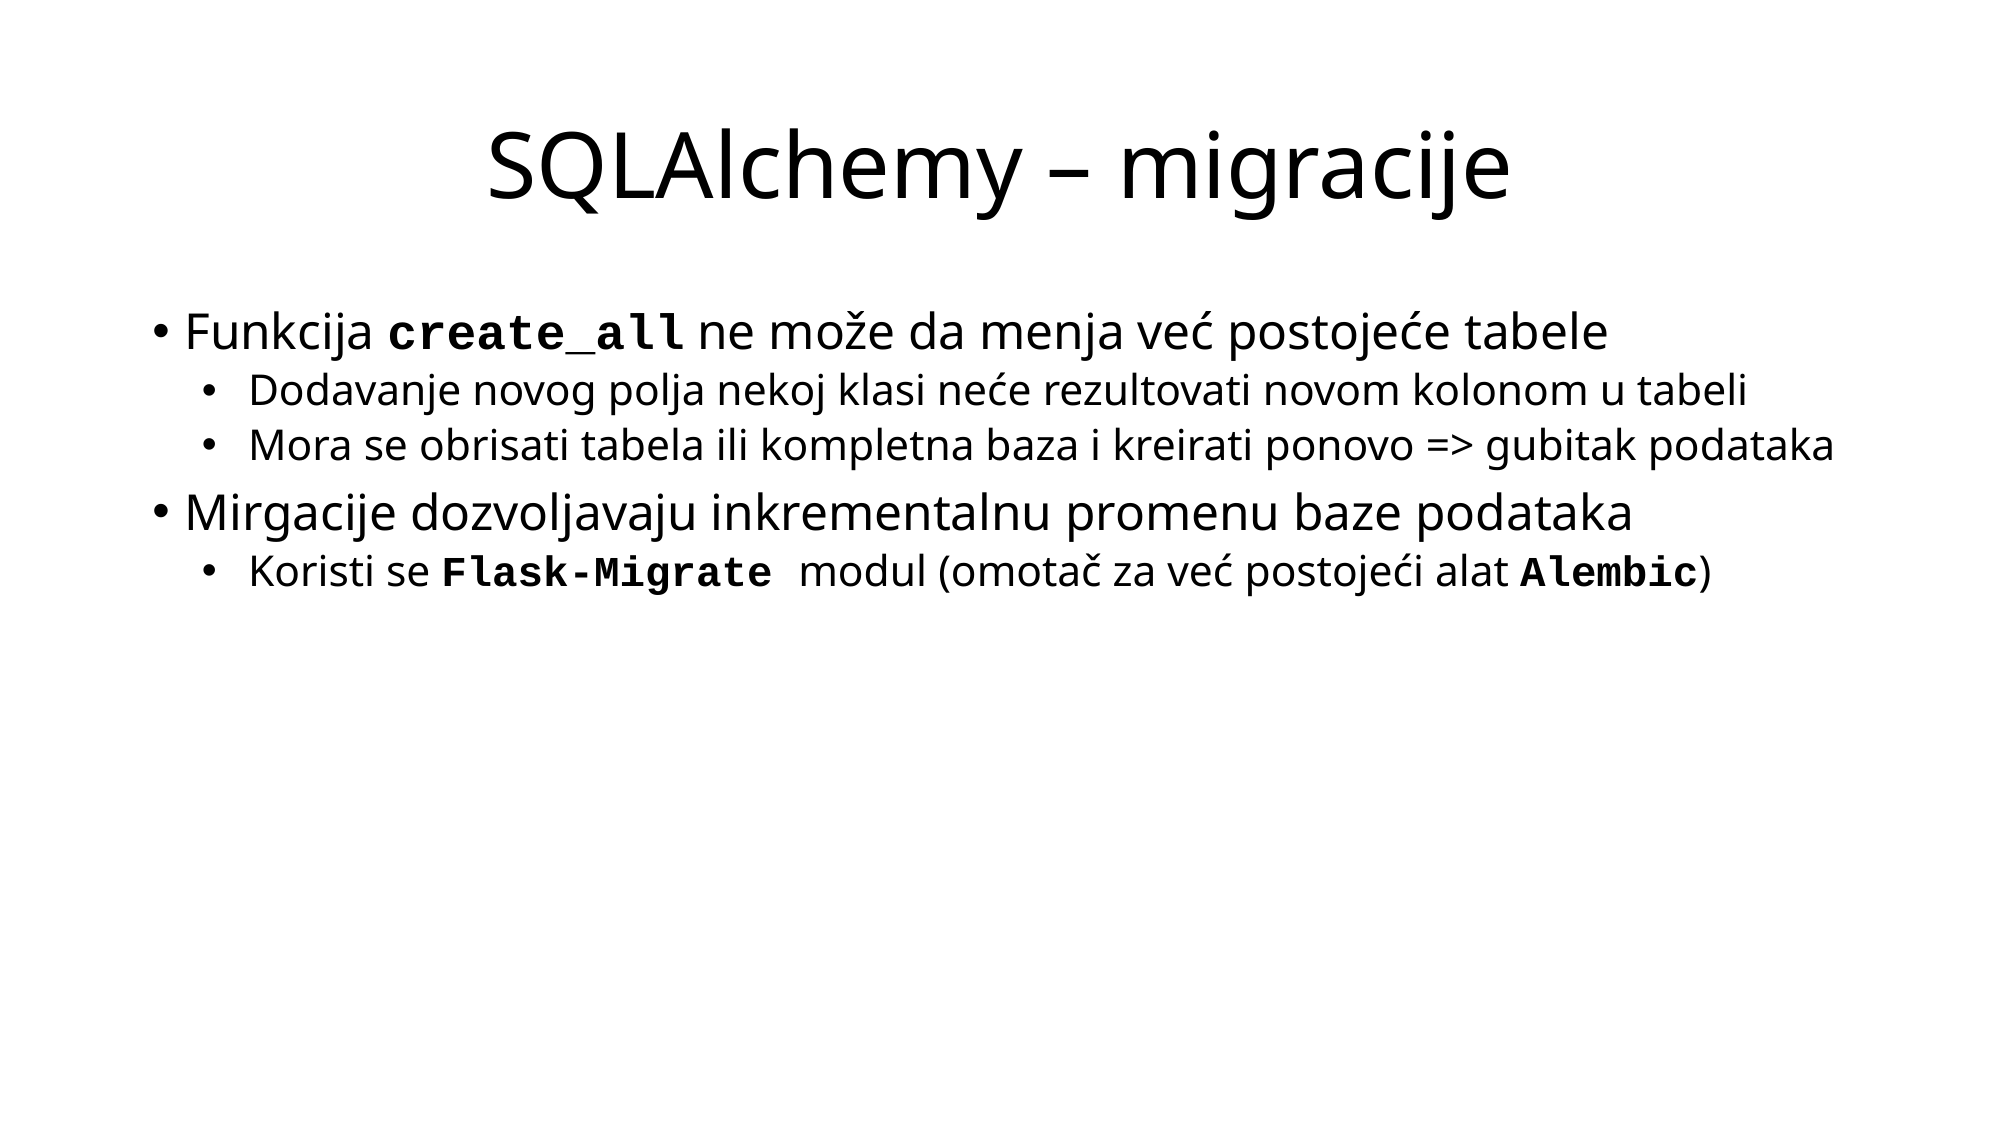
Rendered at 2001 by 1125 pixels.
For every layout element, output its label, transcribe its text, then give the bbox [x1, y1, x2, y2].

title SQLAlchemy – migracije [137, 59, 1863, 278]
list Funkcija create_all ne može da menja već postojeće tabele Dodavanje novog polja nekoj klasi neće rezultovati novom kolonom u tabeli Mora se obrisati tabela ili kompletna baza i kreirati ponovo => gubitak podataka Mirgacije dozvoljavaju inkrementalnu promenu baze podataka Koristi se Flask-Migrate modul (omotač za već postojeći alat Alembic) [137, 299, 1863, 778]
